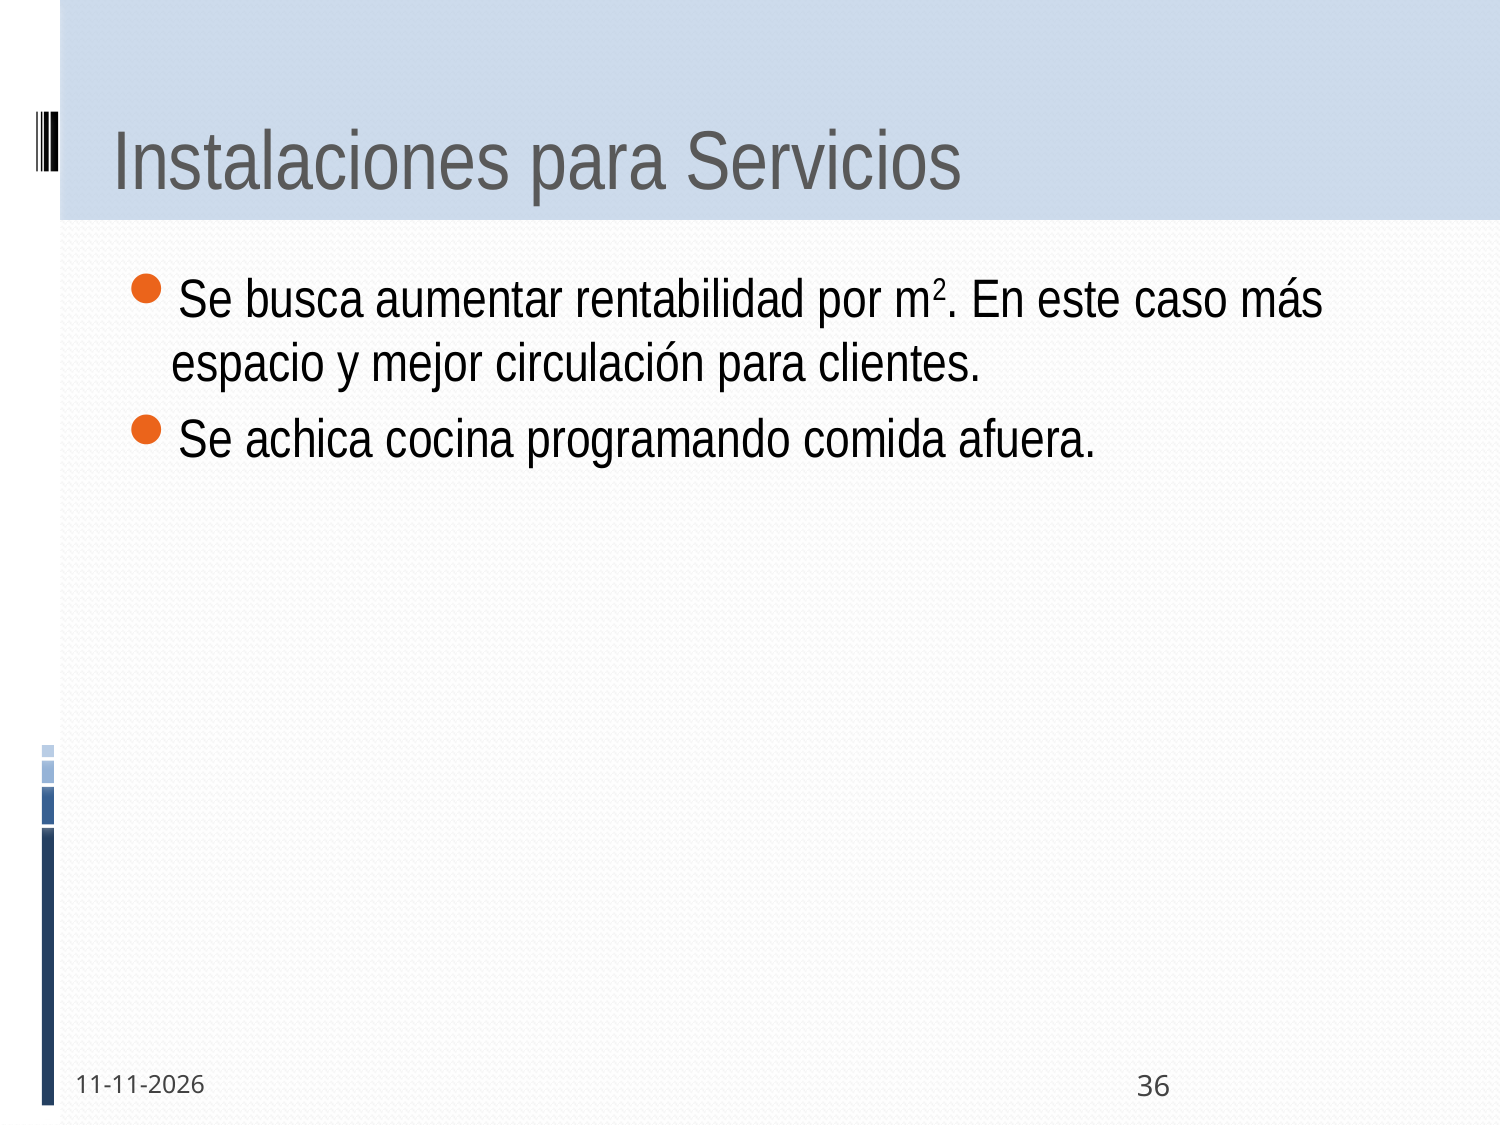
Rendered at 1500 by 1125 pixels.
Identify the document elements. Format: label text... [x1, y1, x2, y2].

slide_number 36 [1045, 1046, 1171, 1107]
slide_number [75, 1042, 243, 1103]
list Se busca aumentar rentabilidad por m2. En este caso más espacio y mejor circulación para clientes. Se achica cocina programando comida afuera. [111, 255, 1436, 1038]
title Instalaciones para Servicios [111, 18, 1436, 207]
